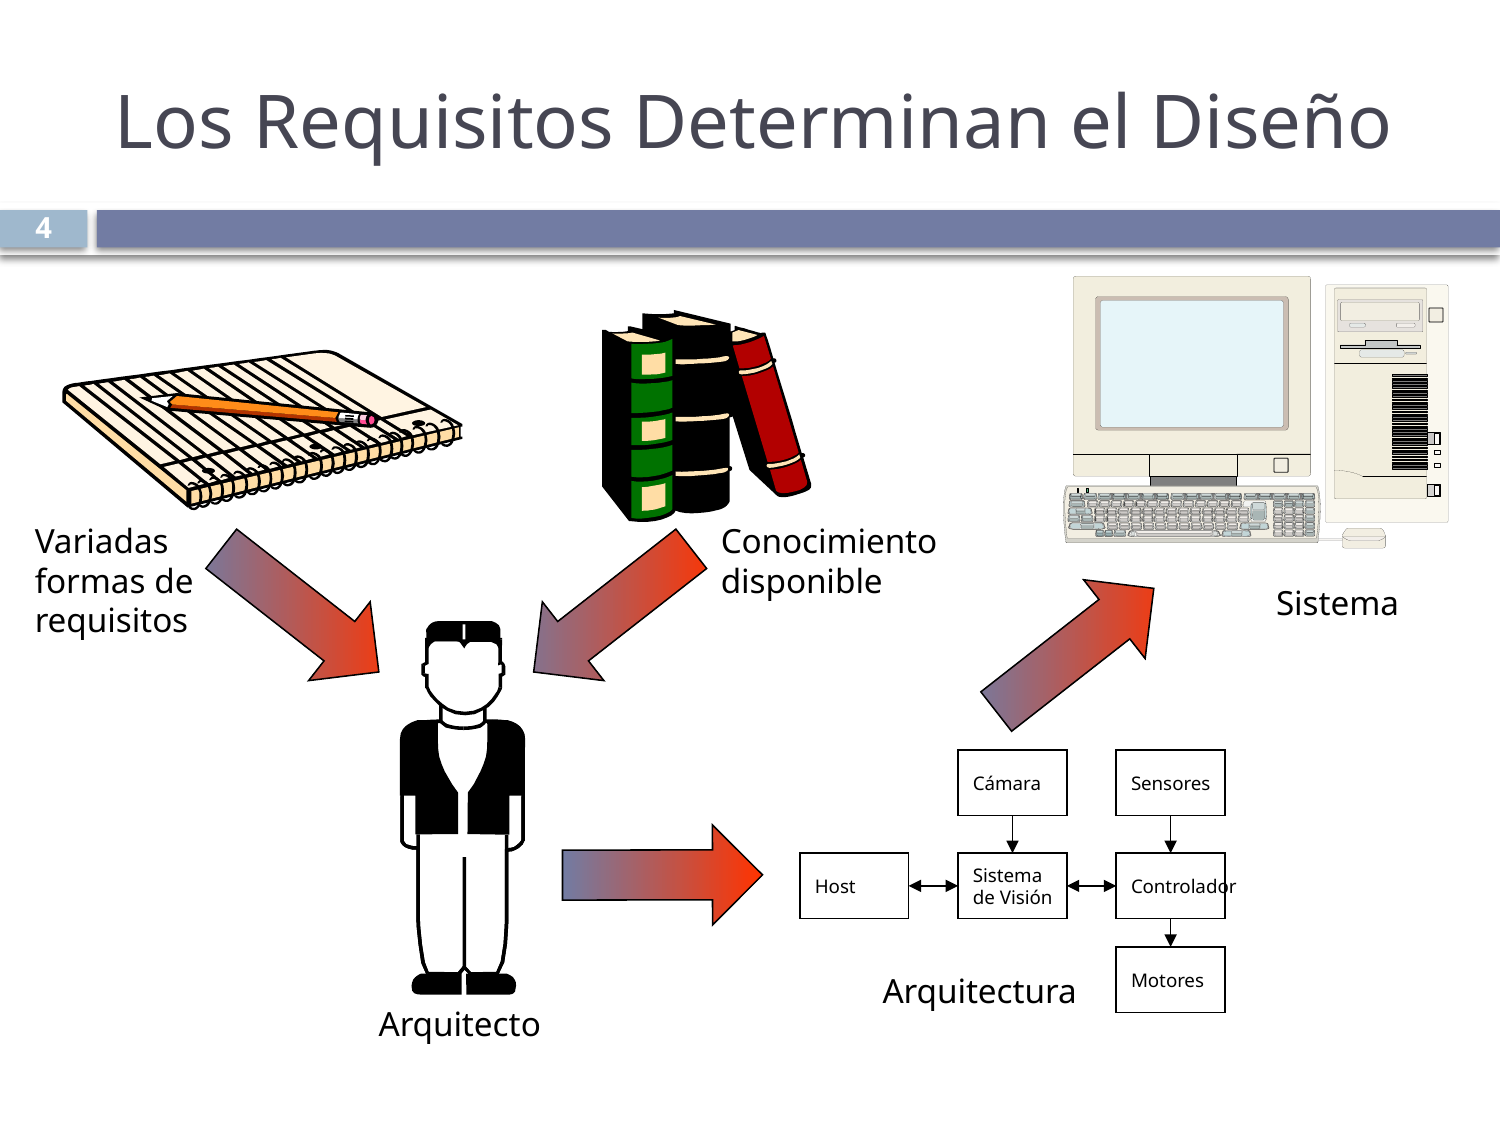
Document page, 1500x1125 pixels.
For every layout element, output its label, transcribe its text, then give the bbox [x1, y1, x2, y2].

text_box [562, 749, 1226, 1018]
title Los Requisitos Determinan el Diseño [99, 37, 1438, 200]
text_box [601, 309, 947, 609]
slide_number 4 [0, 208, 88, 249]
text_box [974, 274, 1451, 701]
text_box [199, 560, 713, 1052]
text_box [24, 348, 463, 649]
